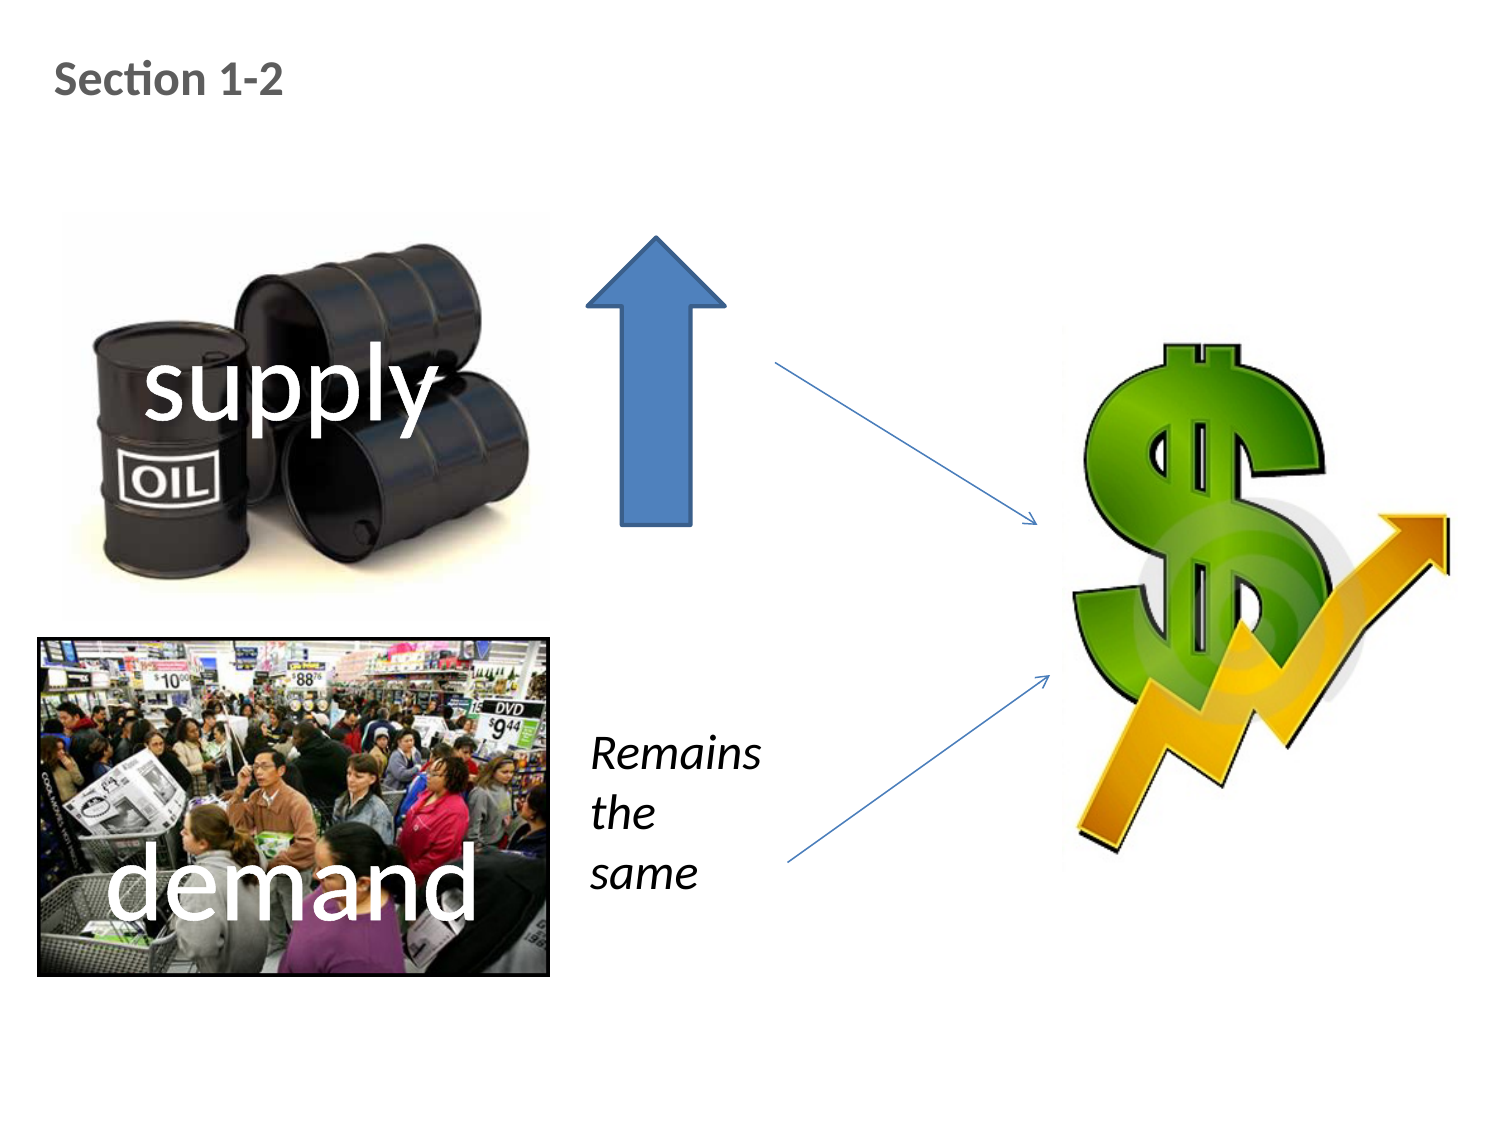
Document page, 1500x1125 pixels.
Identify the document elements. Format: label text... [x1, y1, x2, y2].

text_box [774, 362, 1038, 526]
text_box [585, 235, 727, 528]
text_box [787, 674, 1051, 863]
picture [1062, 324, 1458, 872]
picture [37, 637, 551, 978]
text_box Remains the same [574, 712, 788, 908]
text_box Section 1-2 [38, 37, 299, 113]
picture [62, 212, 551, 621]
